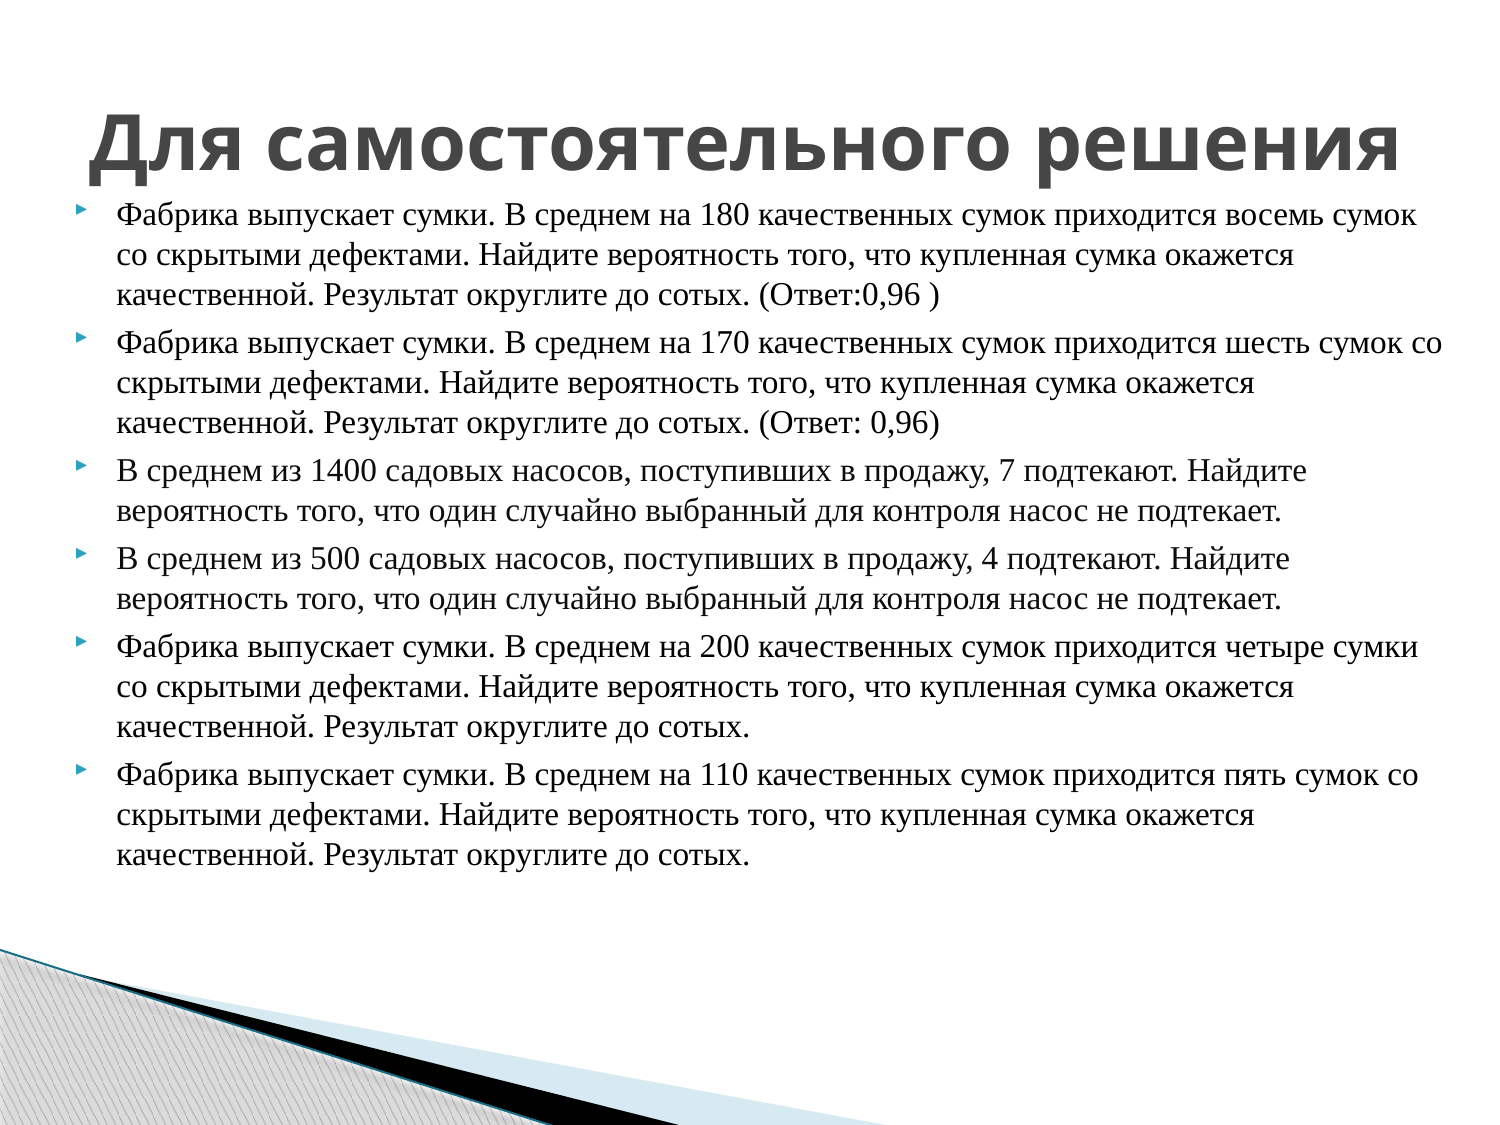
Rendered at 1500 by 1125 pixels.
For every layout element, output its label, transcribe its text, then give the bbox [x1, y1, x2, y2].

title Для самостоятельного решения [75, 45, 1425, 233]
list Фабрика выпускает сумки. В среднем на 180 качественных сумок приходится восемь сумок со скрытыми дефектами. Найдите вероятность того, что купленная сумка окажется качественной. Результат округлите до сотых. (Ответ:0,96 ) Фабрика выпускает сумки. В среднем на 170 качественных сумок приходится шесть сумок со скрытыми дефектами. Найдите вероятность того, что купленная сумка окажется качественной. Результат округлите до сотых. (Ответ: 0,96) В среднем из 1400 садовых насосов, поступивших в продажу, 7 подтекают. Найдите вероятность того, что один случайно выбранный для контроля насос не подтекает. В среднем из 500 садовых насосов, поступивших в продажу, 4 подтекают. Найдите вероятность того, что один случайно выбранный для контроля насос не подтекает. Фабрика выпускает сумки. В среднем на 200 качественных сумок приходится четыре сумки со скрытыми дефектами. Найдите вероятность того, что купленная сумка окажется качественной. Результат округлите до сотых. Фабрика выпускает сумки. В среднем на 110 качественных сумок приходится пять сумок со скрытыми дефектами. Найдите вероятность того, что купленная сумка окажется качественной. Результат округлите до сотых. [41, 184, 1471, 1083]
